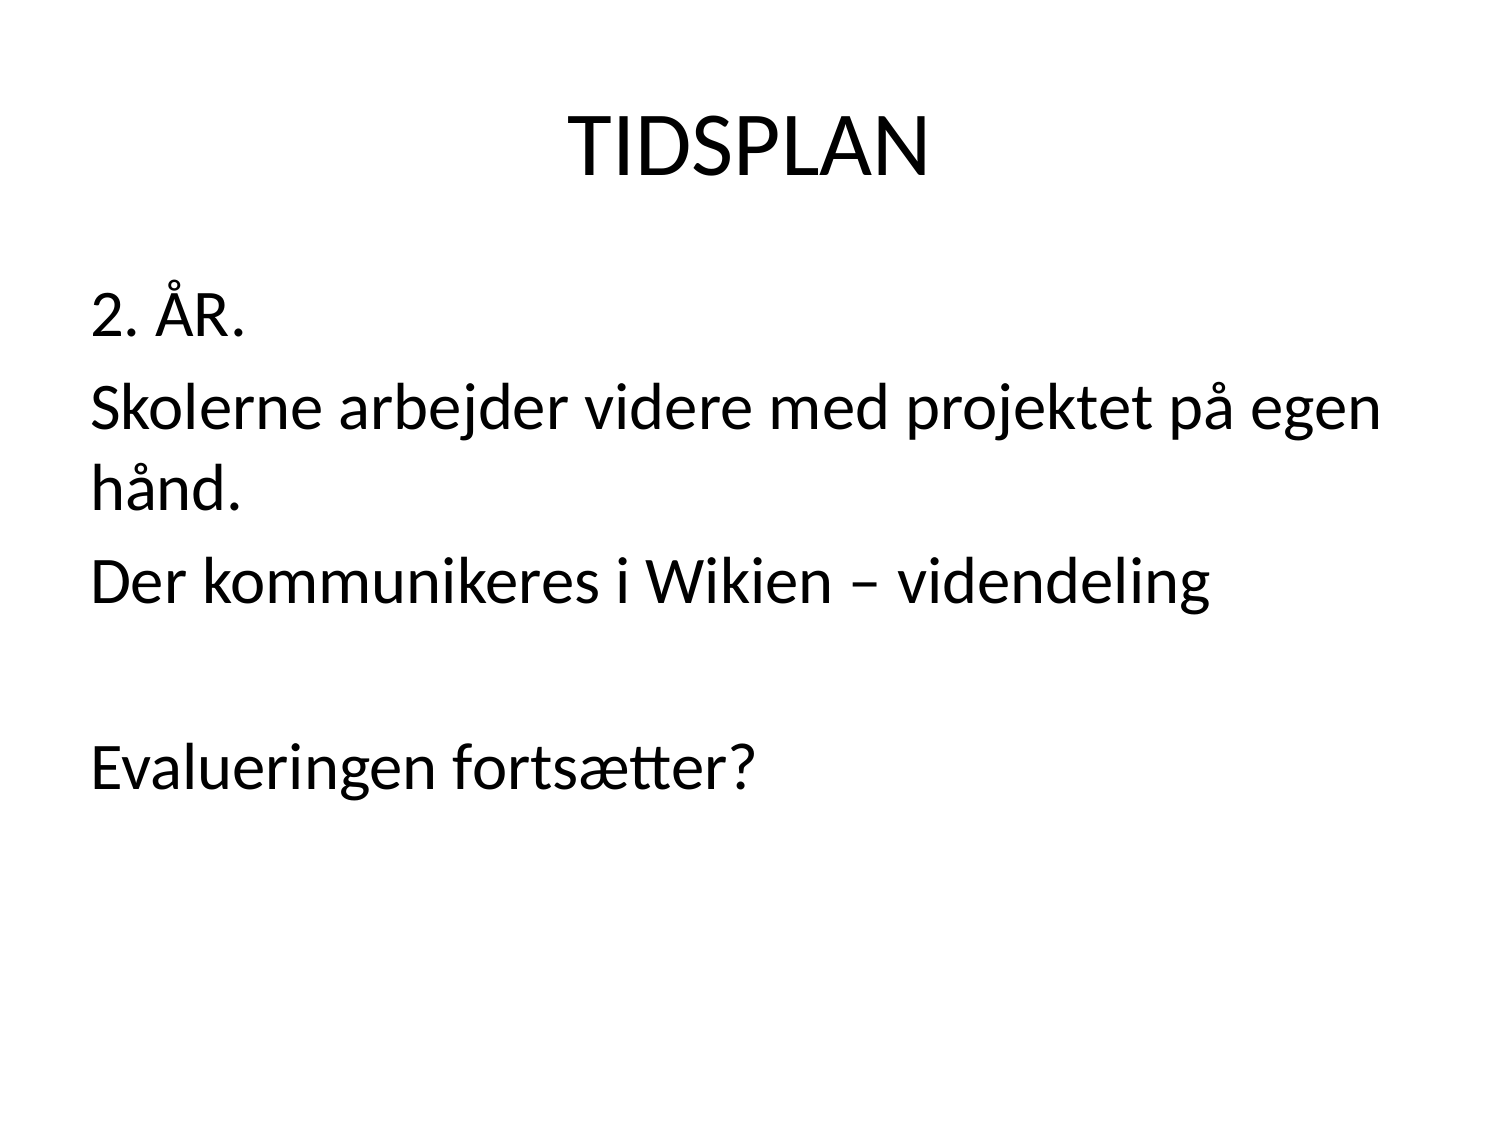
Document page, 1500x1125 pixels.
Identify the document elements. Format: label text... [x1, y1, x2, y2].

list 2. ÅR. Skolerne arbejder videre med projektet på egen hånd. Der kommunikeres i Wikien – videndeling Evalueringen fortsætter? [75, 262, 1425, 1005]
title TIDSPLAN [75, 45, 1425, 233]
